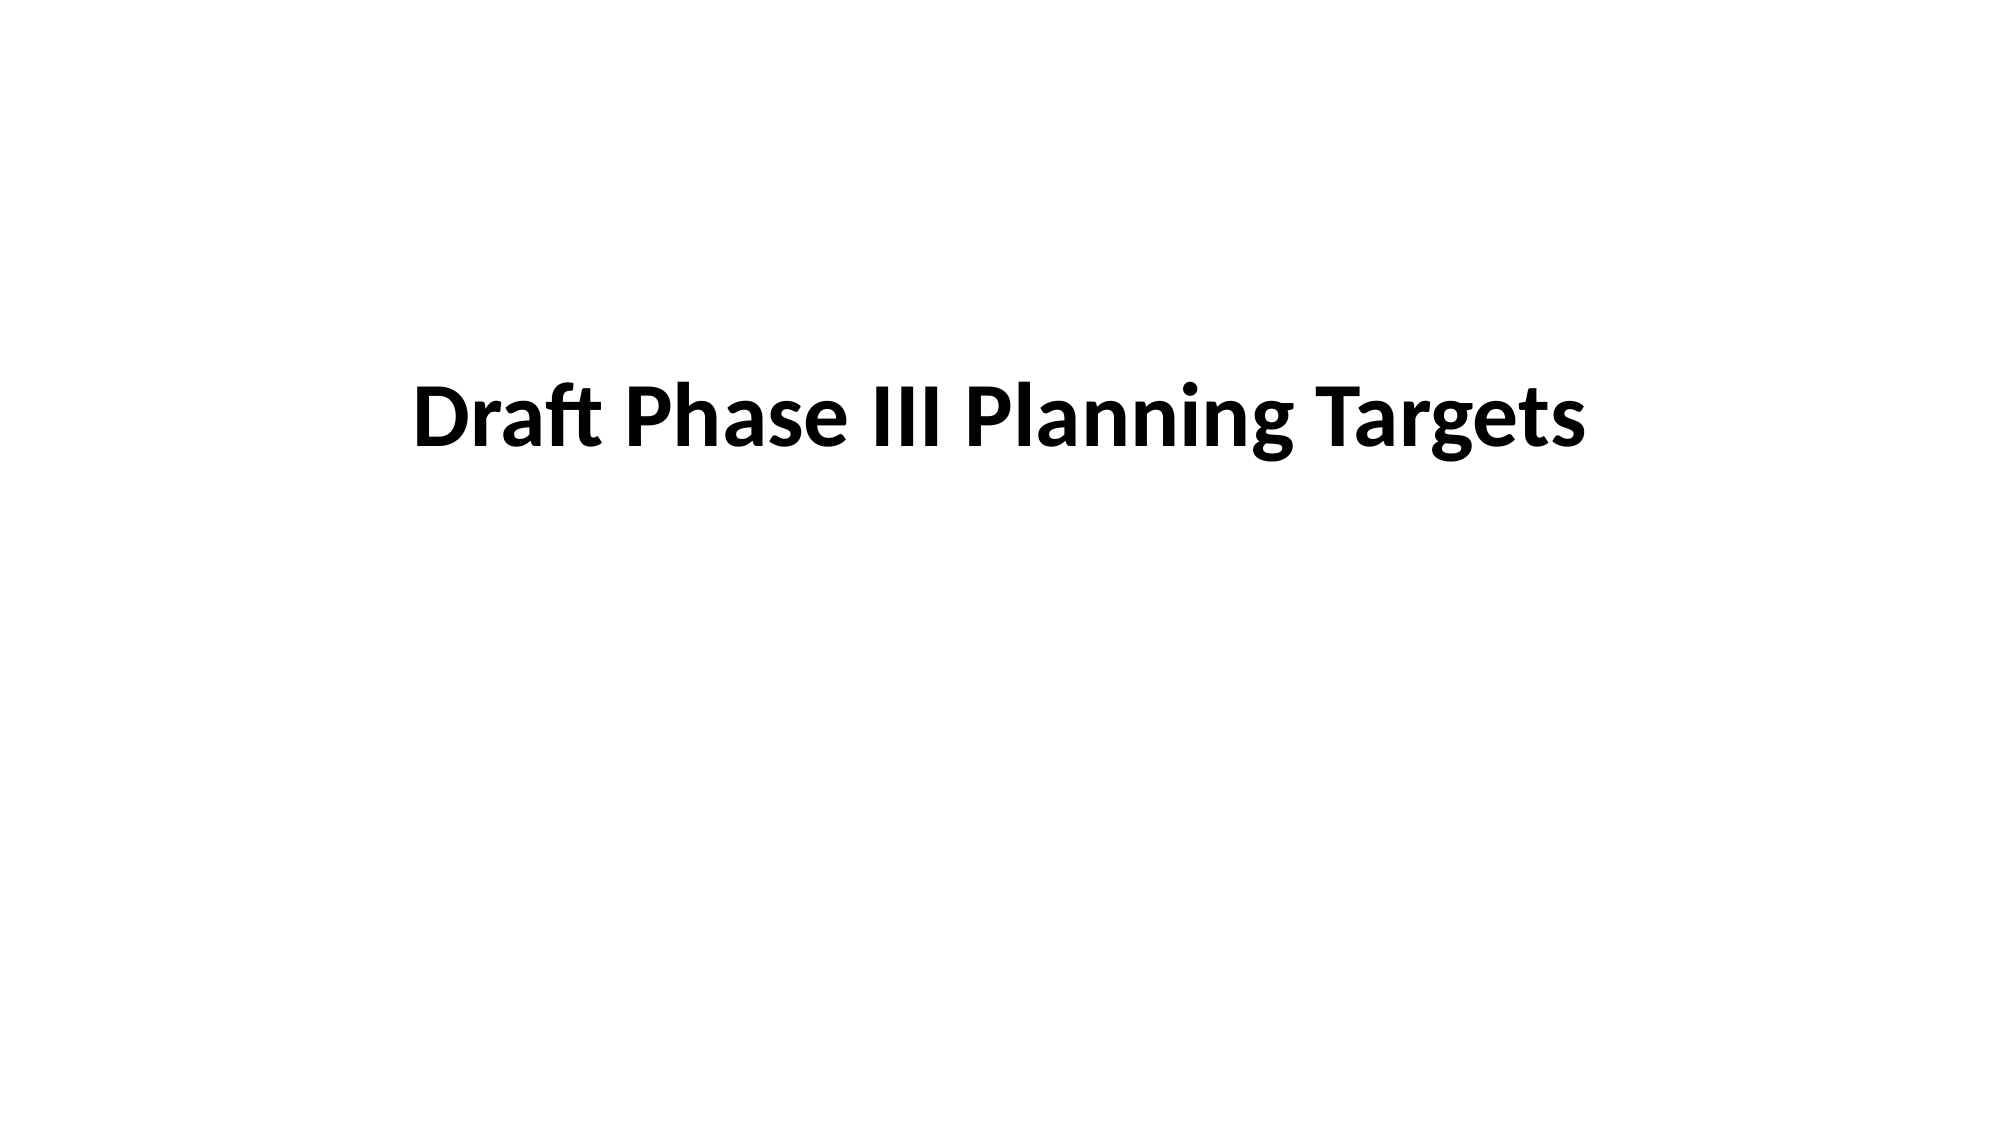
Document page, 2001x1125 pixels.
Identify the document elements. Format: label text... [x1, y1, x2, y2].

title Draft Phase III Planning Targets [137, 307, 1863, 526]
